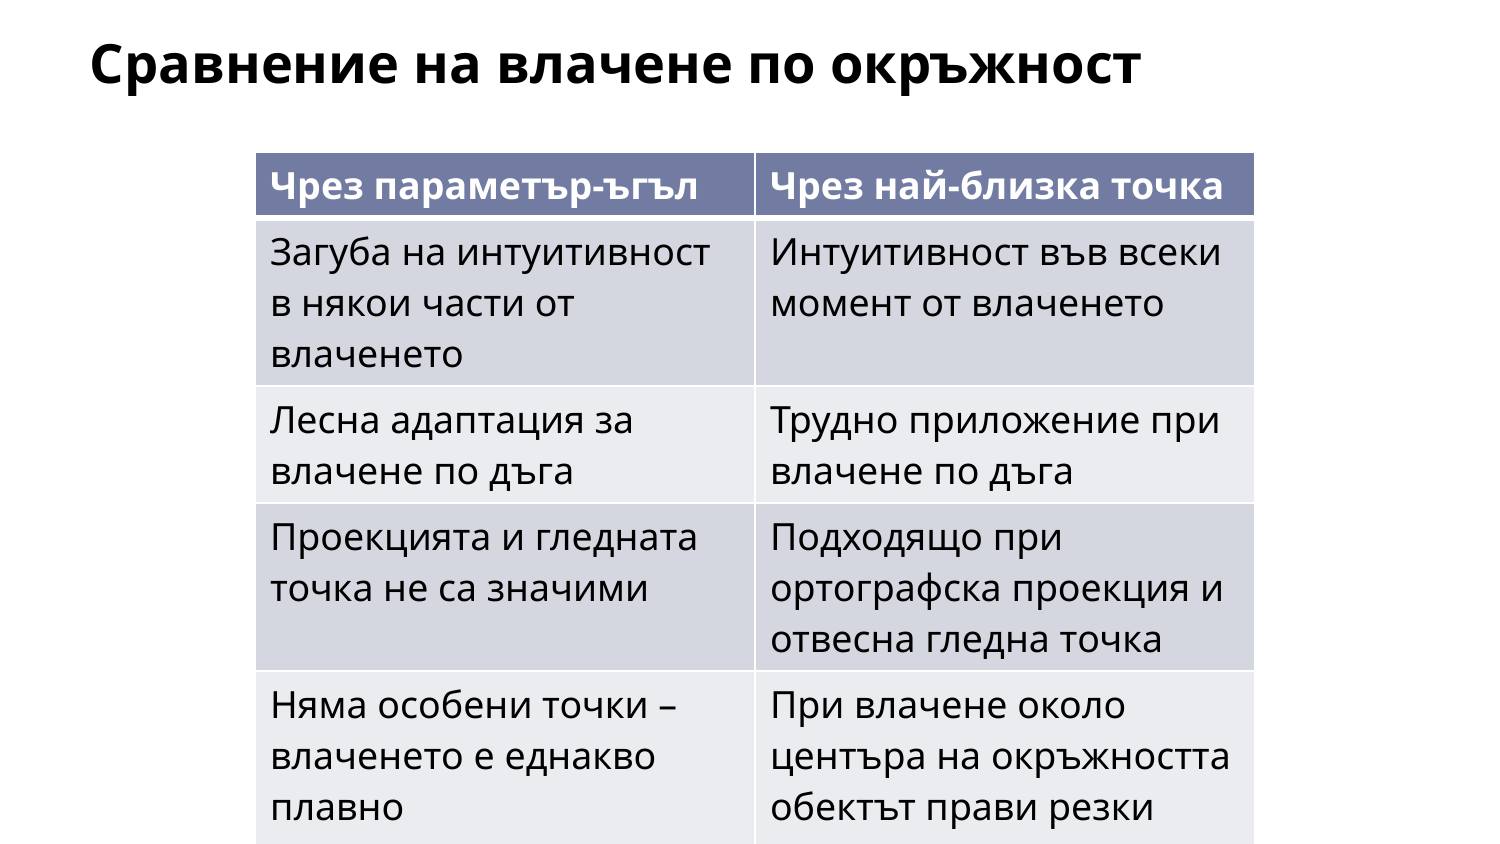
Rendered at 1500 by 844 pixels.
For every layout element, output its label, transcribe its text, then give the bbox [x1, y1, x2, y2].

table_cell Лесна адаптация за влачене по дъга [256, 387, 754, 502]
table_cell Загуба на интуитивност в някои части от влаченето [256, 221, 754, 385]
table_cell Интуитивност във всеки момент от влаченето [756, 221, 1254, 385]
table_cell Трудно приложение при влачене по дъга [756, 387, 1254, 502]
table_cell Проекцията и гледната точка не са значими [256, 504, 754, 670]
list Сравнение на влачене по окръжност [75, 21, 1475, 835]
table_cell Няма особени точки – влаченето е еднакво плавно [256, 672, 754, 844]
table_header Чрез най-близка точка [756, 153, 1254, 215]
table_cell При влачене около центъра на окръжността обектът прави резки движения [756, 672, 1254, 844]
table_cell Подходящо при ортографска проекция и отвесна гледна точка [756, 504, 1254, 670]
table_header Чрез параметър-ъгъл [256, 153, 754, 215]
